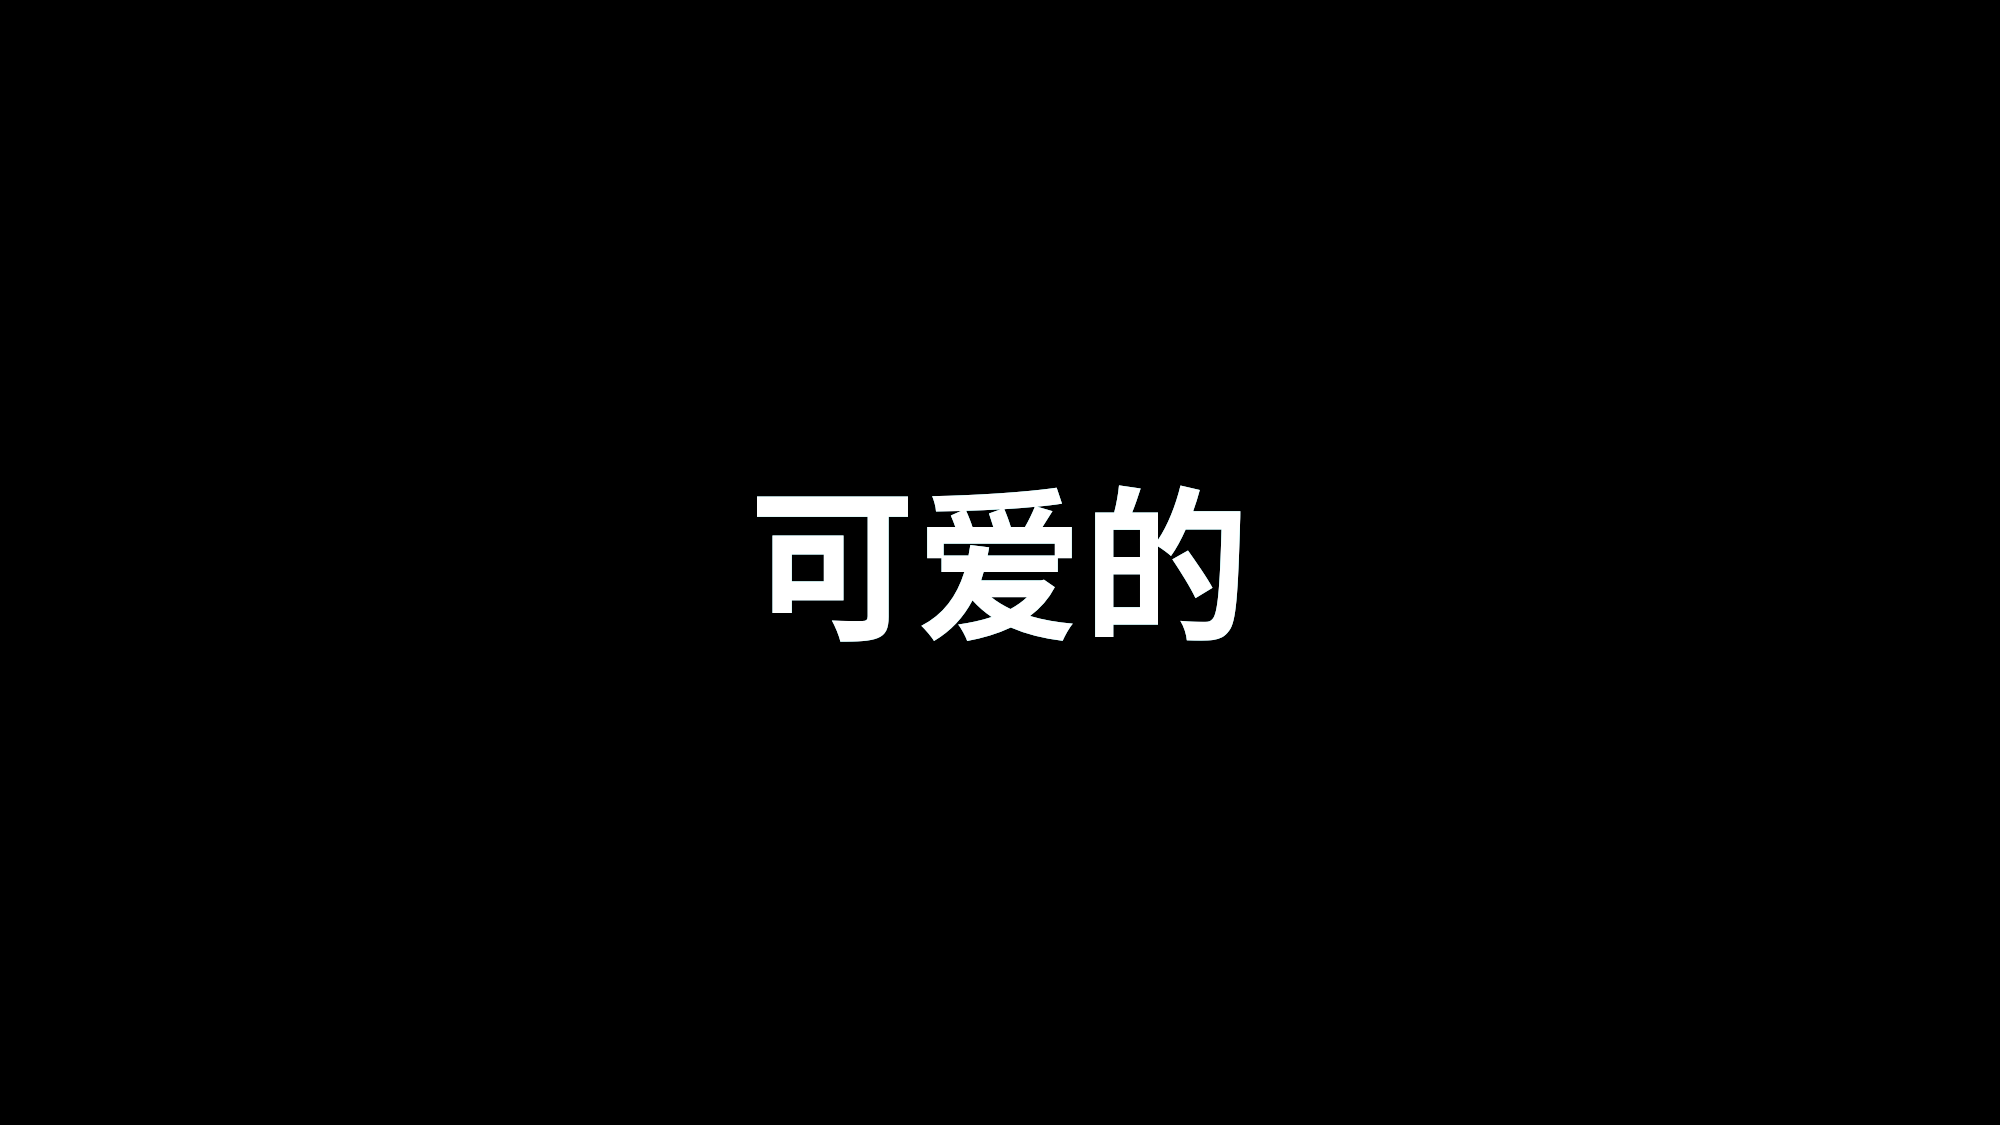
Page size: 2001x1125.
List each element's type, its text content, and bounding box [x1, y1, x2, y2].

text_box 可爱的 [541, 453, 1459, 669]
